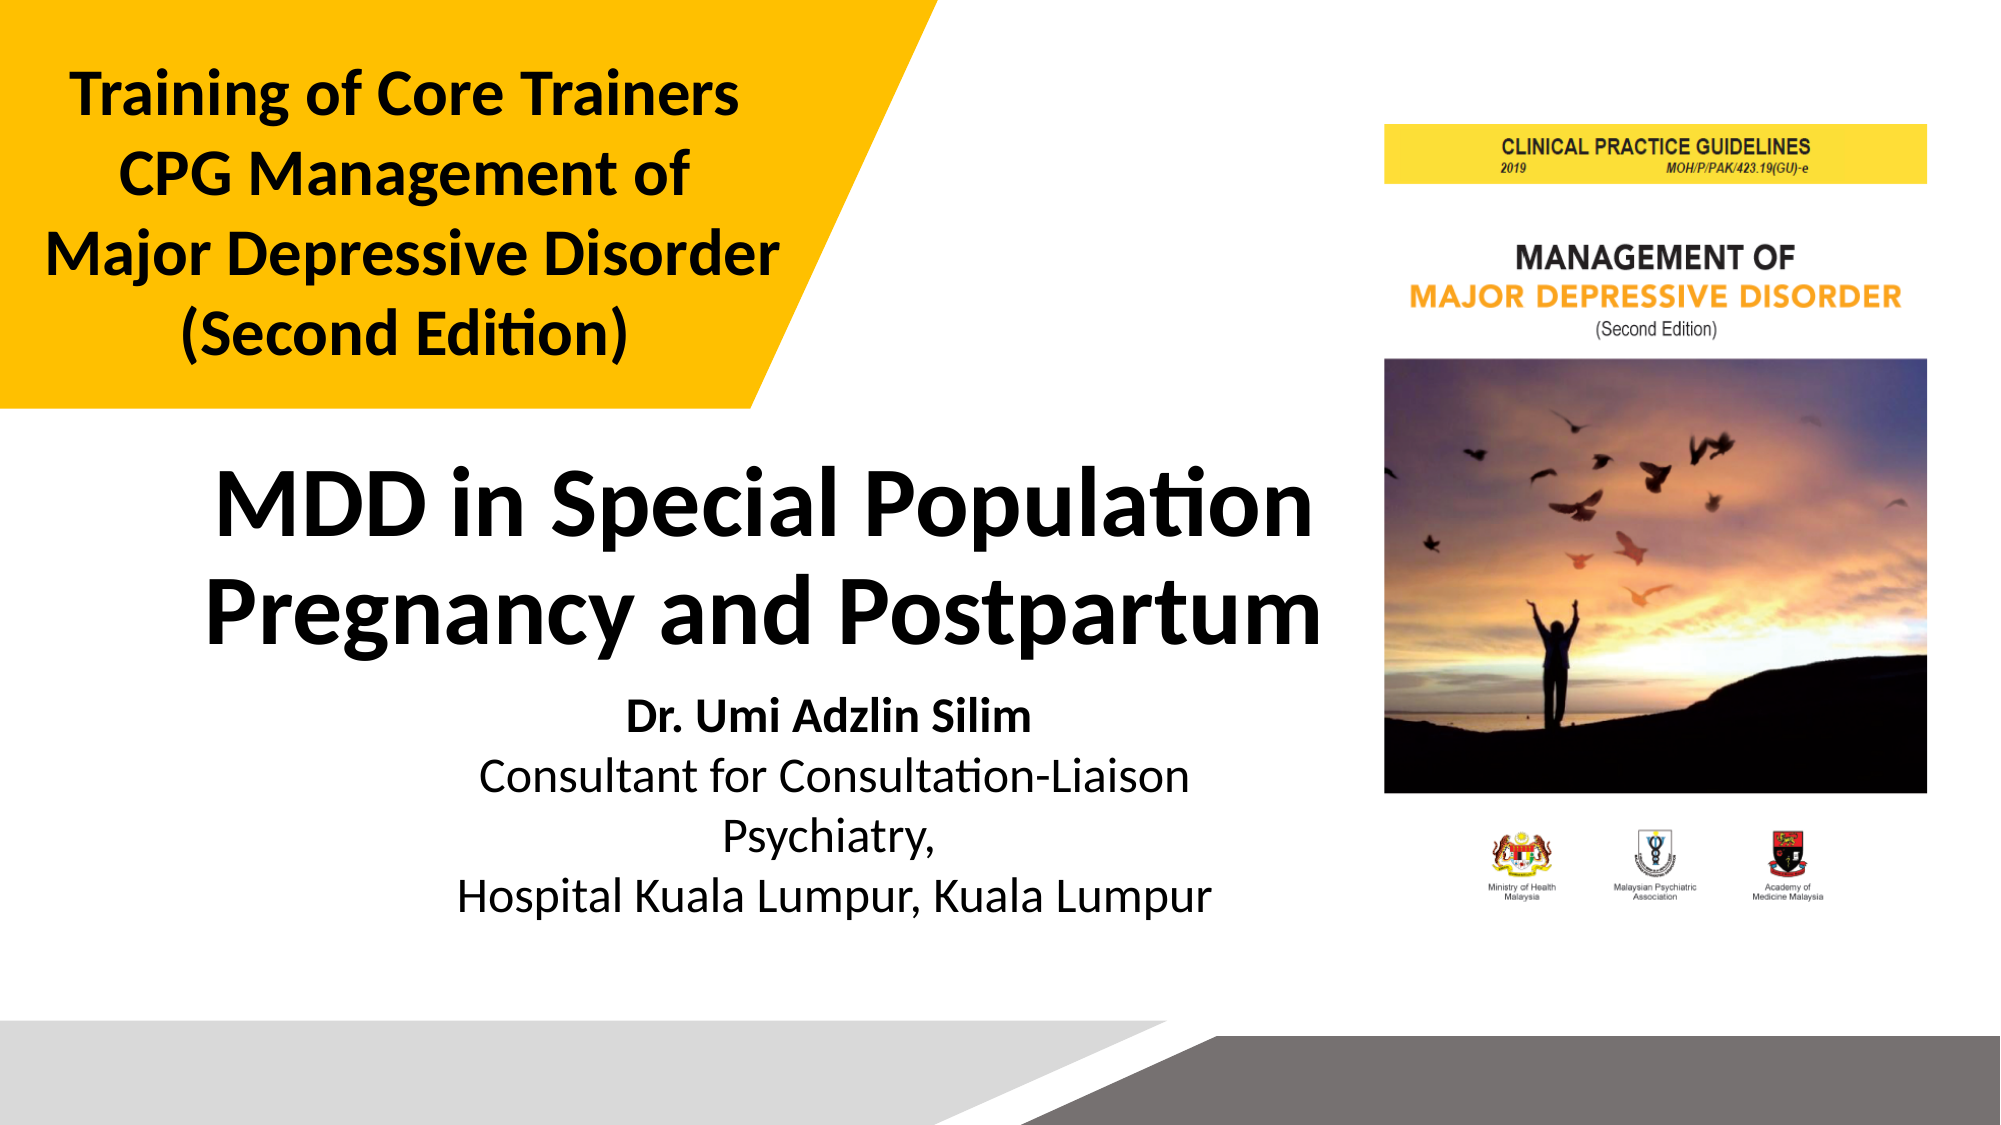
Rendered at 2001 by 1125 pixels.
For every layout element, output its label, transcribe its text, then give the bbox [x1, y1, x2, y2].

picture [1384, 124, 1928, 924]
text_box [0, 377, 766, 410]
subtitle MDD in Special Population Pregnancy and Postpartum [14, 443, 1384, 715]
text_box Training of Core Trainers CPG Management of Major Depressive Disorder (Second Edition) [0, 41, 840, 377]
text_box [0, 1019, 1168, 1125]
text_box Dr. Umi Adzlin Silim Consultant for Consultation-Liaison Psychiatry, Hospital Kuala Lumpur, Kuala Lumpur [395, 675, 1275, 930]
text_box [0, 0, 939, 216]
text_box [1020, 1035, 2000, 1125]
